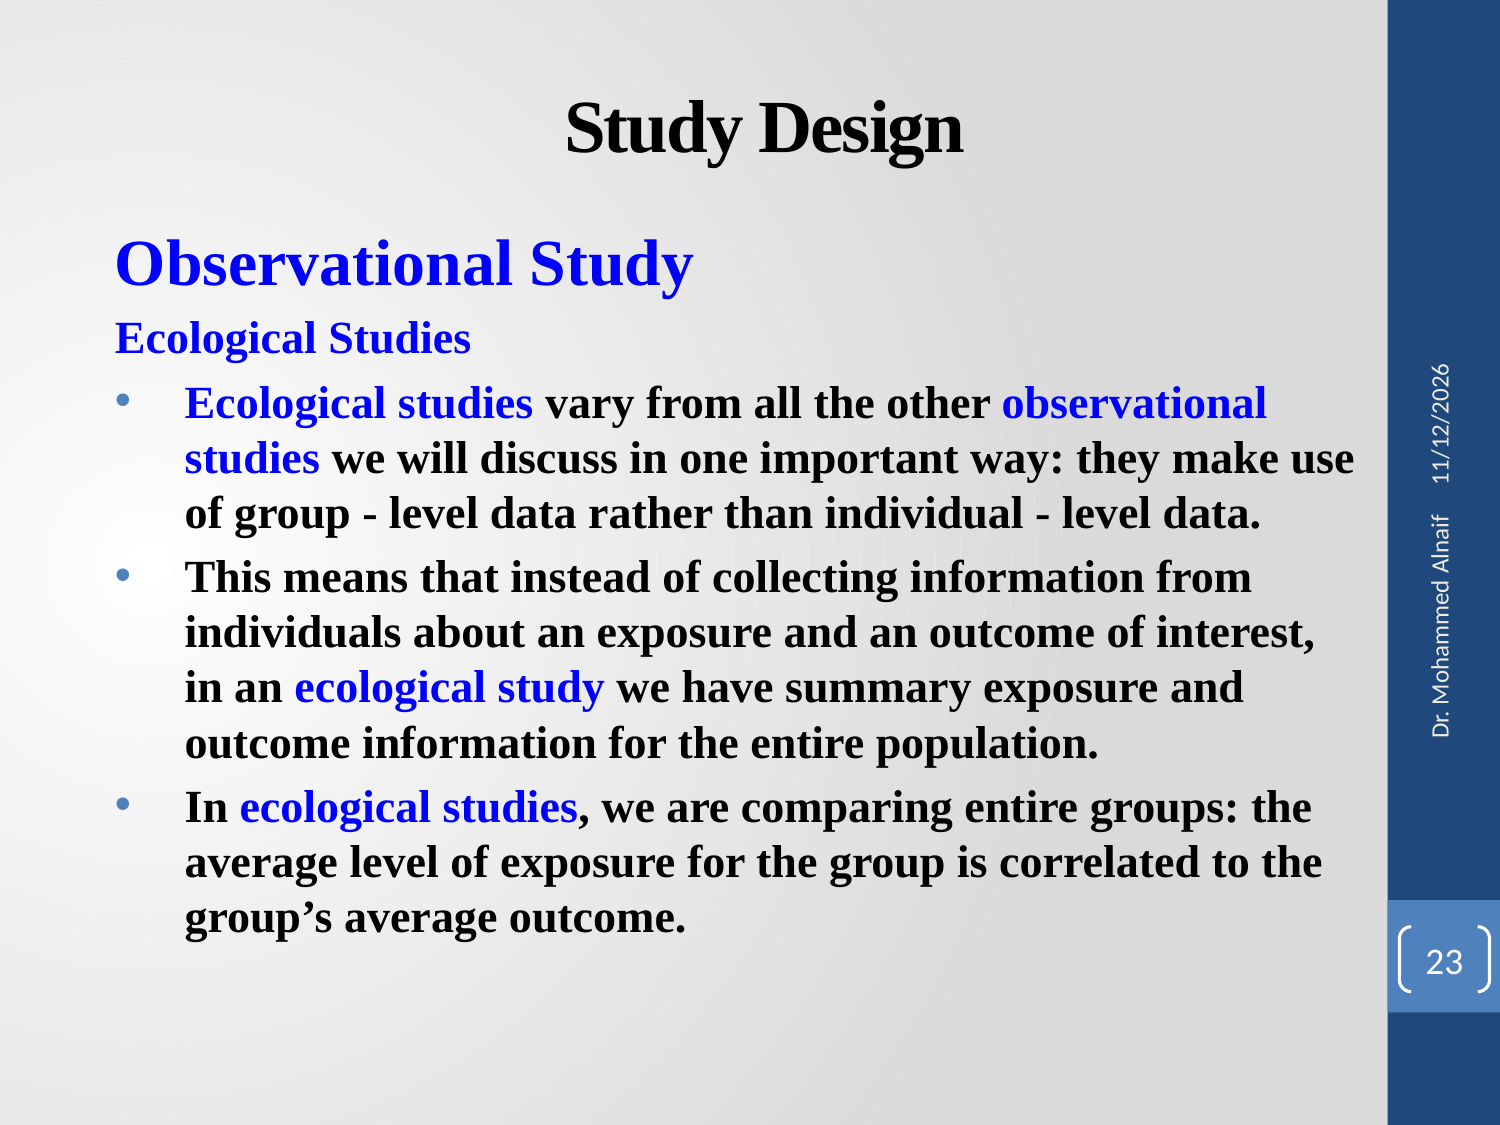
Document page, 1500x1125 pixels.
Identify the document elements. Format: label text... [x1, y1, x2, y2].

slide_number 23 [1397, 925, 1492, 994]
footer Dr. Mohammed Alnaif [1408, 500, 1469, 889]
subtitle Observational Study Ecological Studies Ecological studies vary from all the other observational studies we will discuss in one important way: they make use of group - level data rather than individual - level data. This means that instead of collecting information from individuals about an exposure and an outcome of interest, in an ecological study we have summary exposure and outcome information for the entire population. In ecological studies, we are comparing entire groups: the average level of exposure for the group is correlated to the group’s average outcome. [99, 212, 1375, 1038]
title Study Design [112, 66, 1388, 175]
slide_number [1408, 100, 1469, 500]
